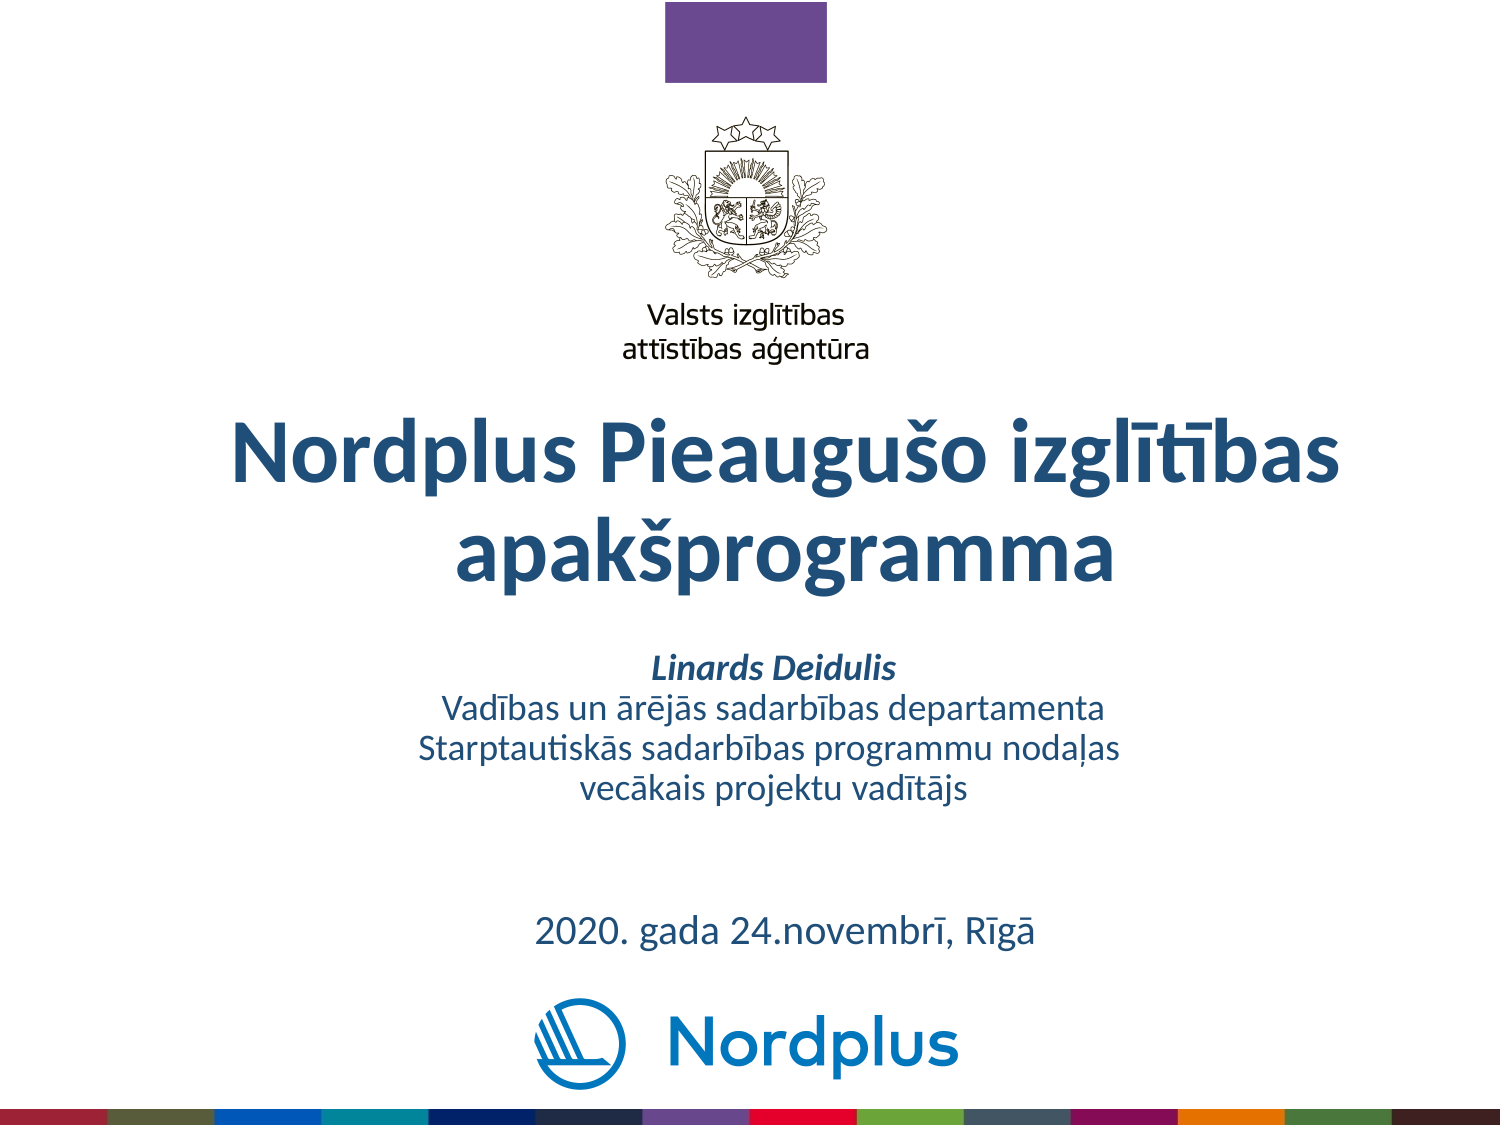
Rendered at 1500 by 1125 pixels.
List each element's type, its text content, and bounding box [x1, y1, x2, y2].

text_box 2020. gada 24.novembrī, Rīgā [481, 894, 1089, 995]
text_box Linards Deidulis Vadības un ārējās sadarbības departamenta Starptautiskās sadarbības programmu nodaļas vecākais projektu vadītājs [318, 641, 1230, 816]
title Nordplus Pieaugušo izglītības apakšprogramma [177, 392, 1395, 609]
picture [0, 0, 1500, 1125]
